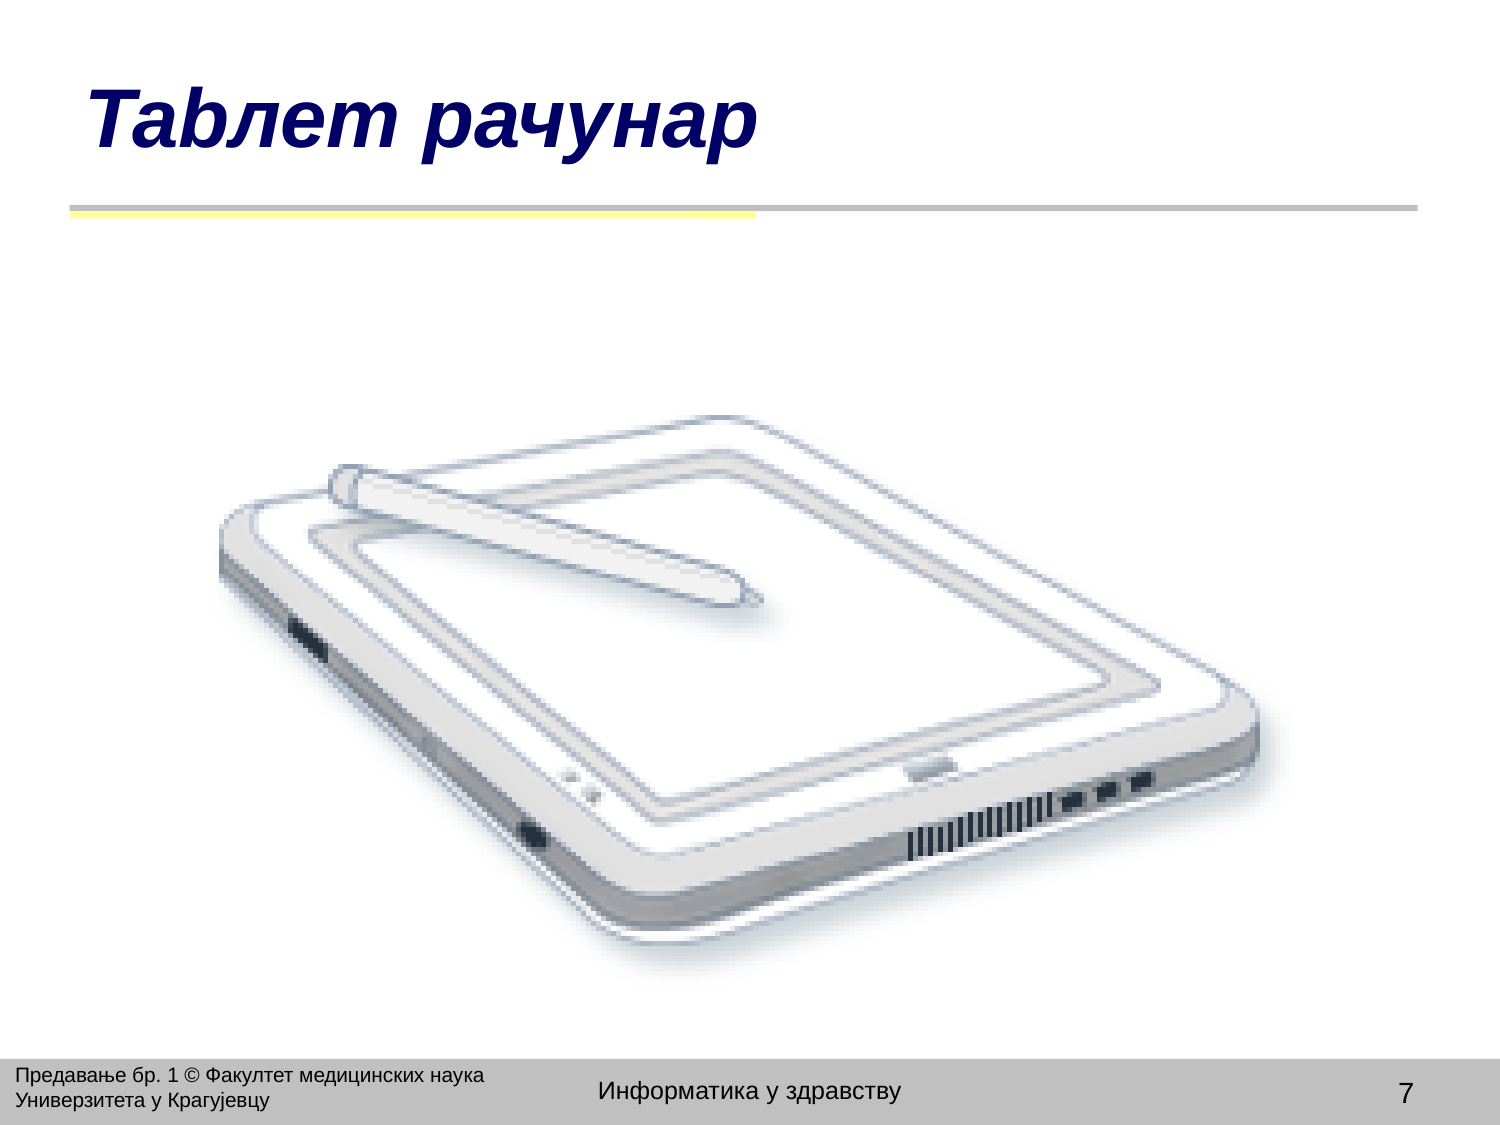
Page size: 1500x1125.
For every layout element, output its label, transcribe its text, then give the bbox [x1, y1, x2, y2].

footer Информатика у здравству [512, 1066, 988, 1125]
title Tabлет рачунар [69, 19, 1426, 208]
slide_number 7 [1079, 1066, 1430, 1125]
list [164, 301, 1335, 991]
slide_number Предавање бр. 1 © Факултет медицинских наука Универзитета у Крагујевцу [0, 1053, 599, 1108]
